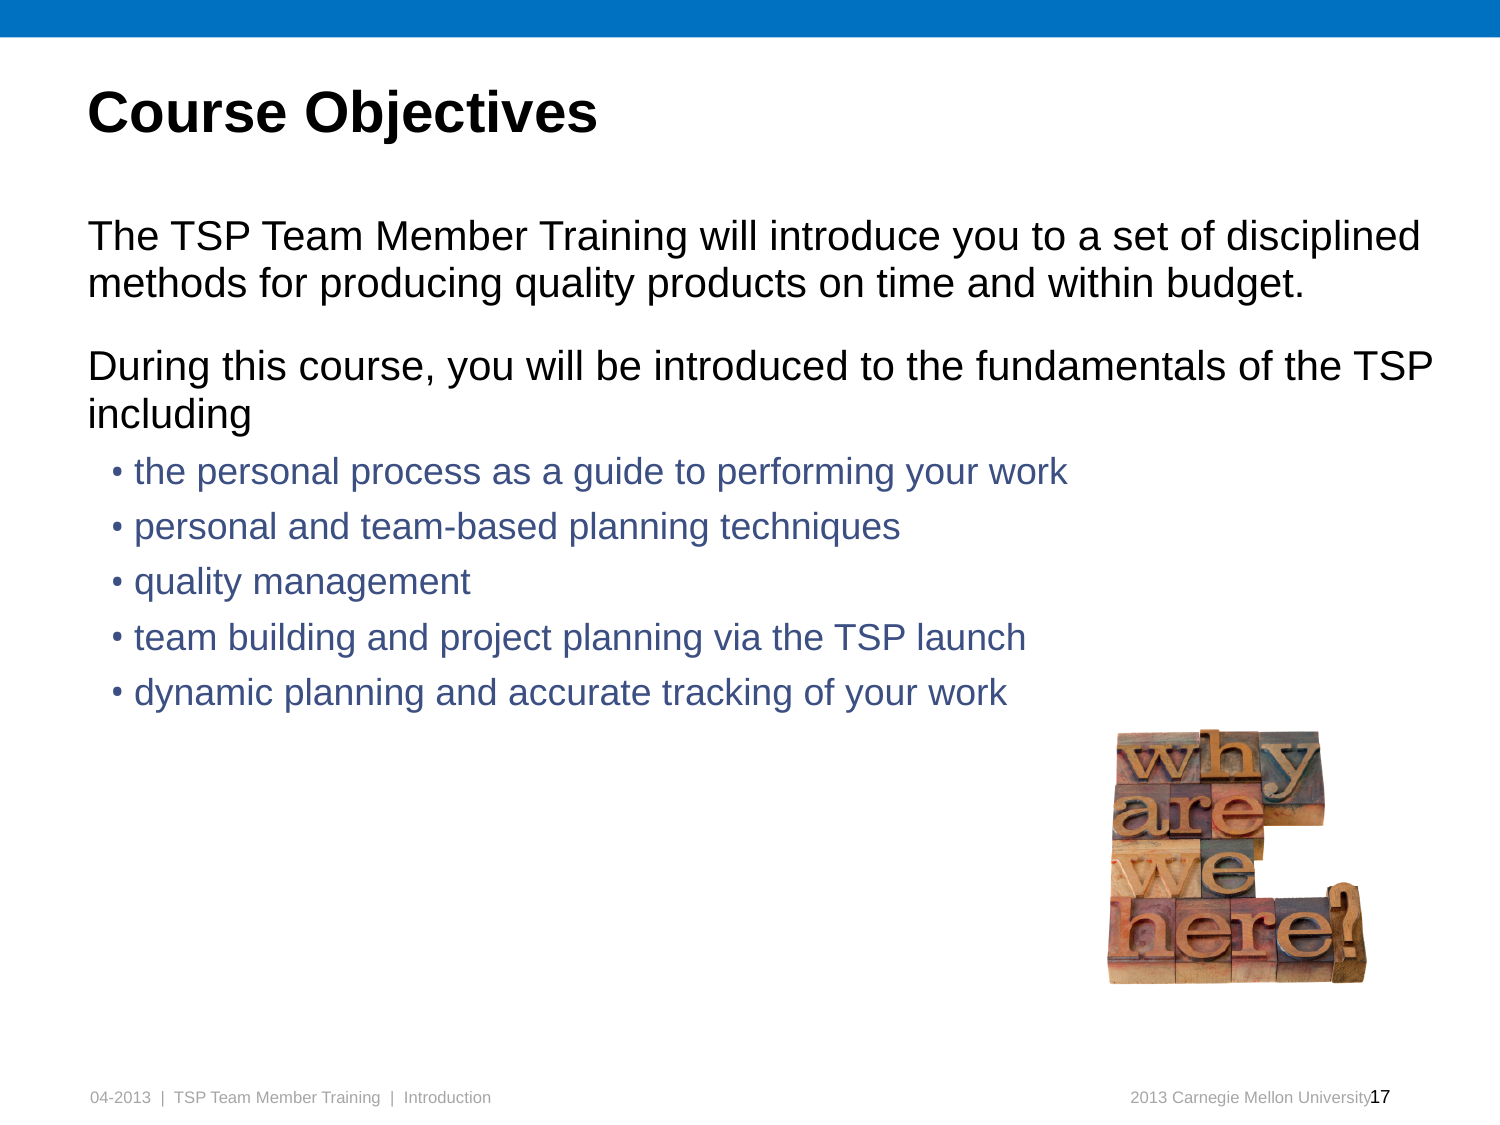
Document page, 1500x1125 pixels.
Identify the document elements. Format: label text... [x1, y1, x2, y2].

list The TSP Team Member Training will introduce you to a set of disciplined methods for producing quality products on time and within budget. During this course, you will be introduced to the fundamentals of the TSP including the personal process as a guide to performing your work personal and team-based planning techniques quality management team building and project planning via the TSP launch dynamic planning and accurate tracking of your work [87, 212, 1440, 1026]
title Course Objectives [87, 87, 1439, 212]
picture [1088, 710, 1379, 1006]
